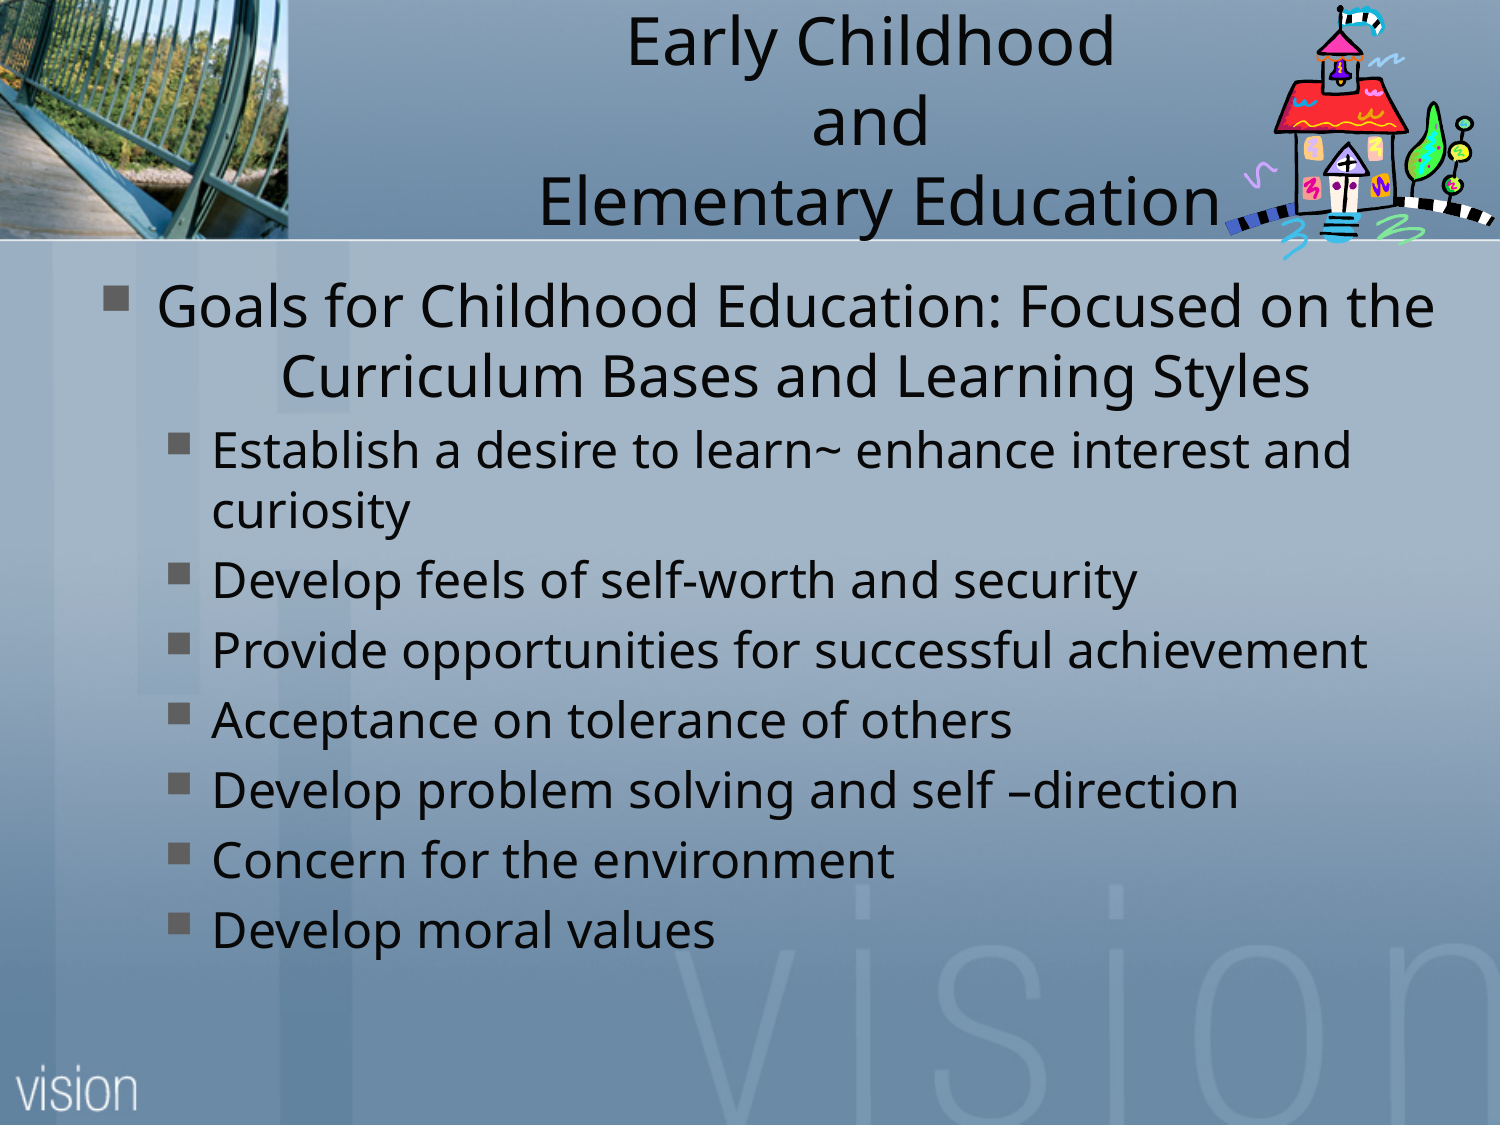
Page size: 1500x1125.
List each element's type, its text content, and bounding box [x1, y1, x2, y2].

title Early Childhood and Elementary Education [299, 30, 1214, 207]
picture [0, 0, 1500, 1125]
list Goals for Childhood Education: Focused on the Curriculum Bases and Learning Styles Establish a desire to learn~ enhance interest and curiosity Develop feels of self-worth and security Provide opportunities for successful achievement Acceptance on tolerance of others Develop problem solving and self –direction Concern for the environment Develop moral values [74, 261, 1462, 1095]
